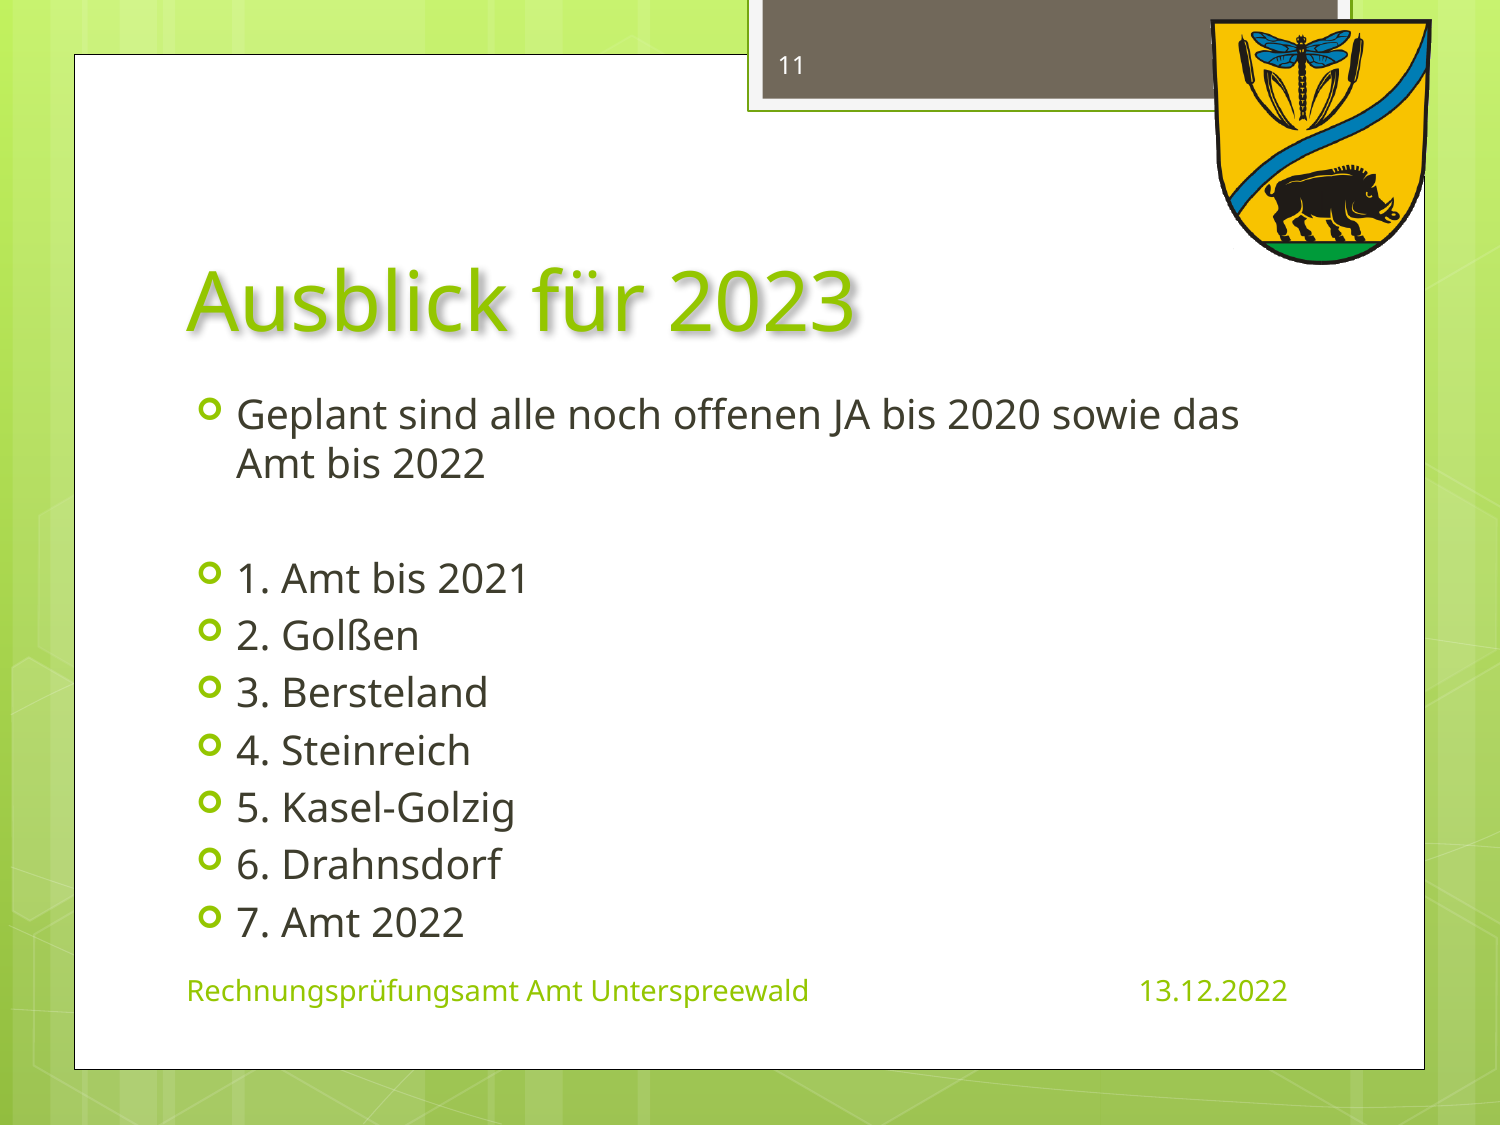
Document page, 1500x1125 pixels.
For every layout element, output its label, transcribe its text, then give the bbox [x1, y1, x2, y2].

title Ausblick für 2023 [171, 168, 1324, 357]
picture [1210, 19, 1432, 265]
list Geplant sind alle noch offenen JA bis 2020 sowie das Amt bis 2022 1. Amt bis 2021 2. Golßen 3. Bersteland 4. Steinreich 5. Kasel-Golzig 6. Drahnsdorf 7. Amt 2022 [171, 381, 1283, 957]
footer Rechnungsprüfungsamt Amt Unterspreewald 13.12.2022 [171, 960, 1336, 1020]
slide_number 11 [762, 36, 982, 97]
